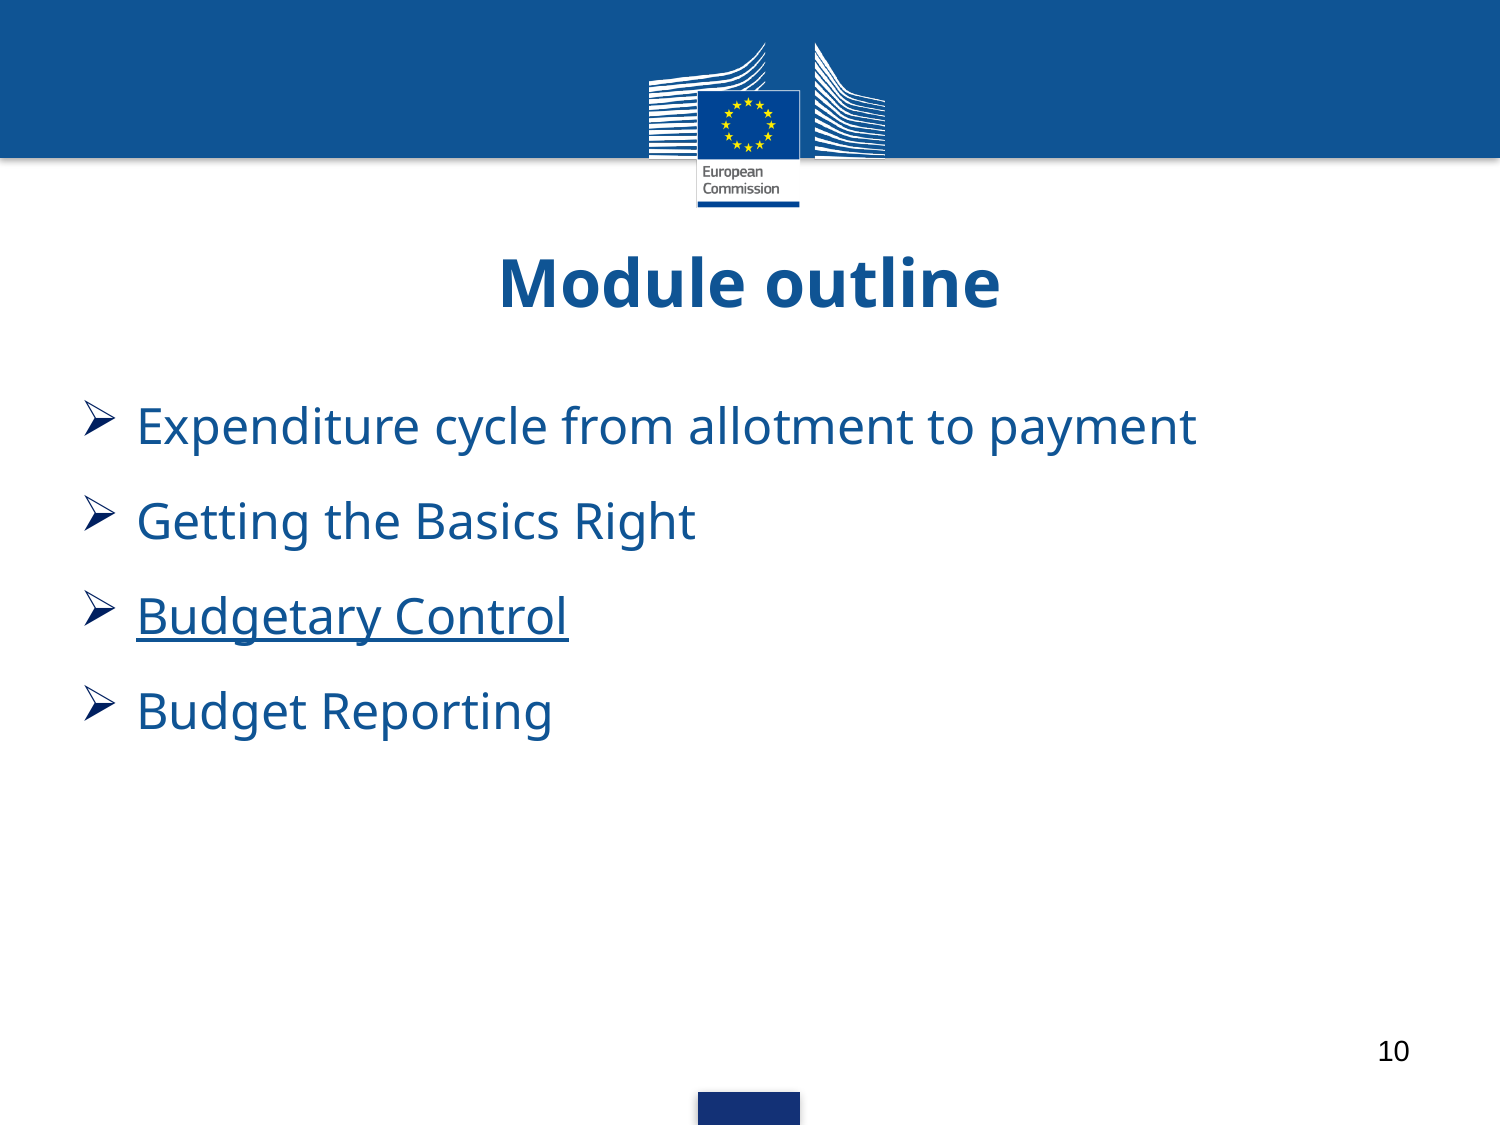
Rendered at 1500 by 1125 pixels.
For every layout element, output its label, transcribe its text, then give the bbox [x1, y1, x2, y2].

slide_number 10 [1074, 1024, 1426, 1103]
picture [649, 42, 885, 187]
list Expenditure cycle from allotment to payment Getting the Basics Right Budgetary Control Budget Reporting [64, 386, 1416, 894]
title Module outline [0, 187, 1500, 376]
